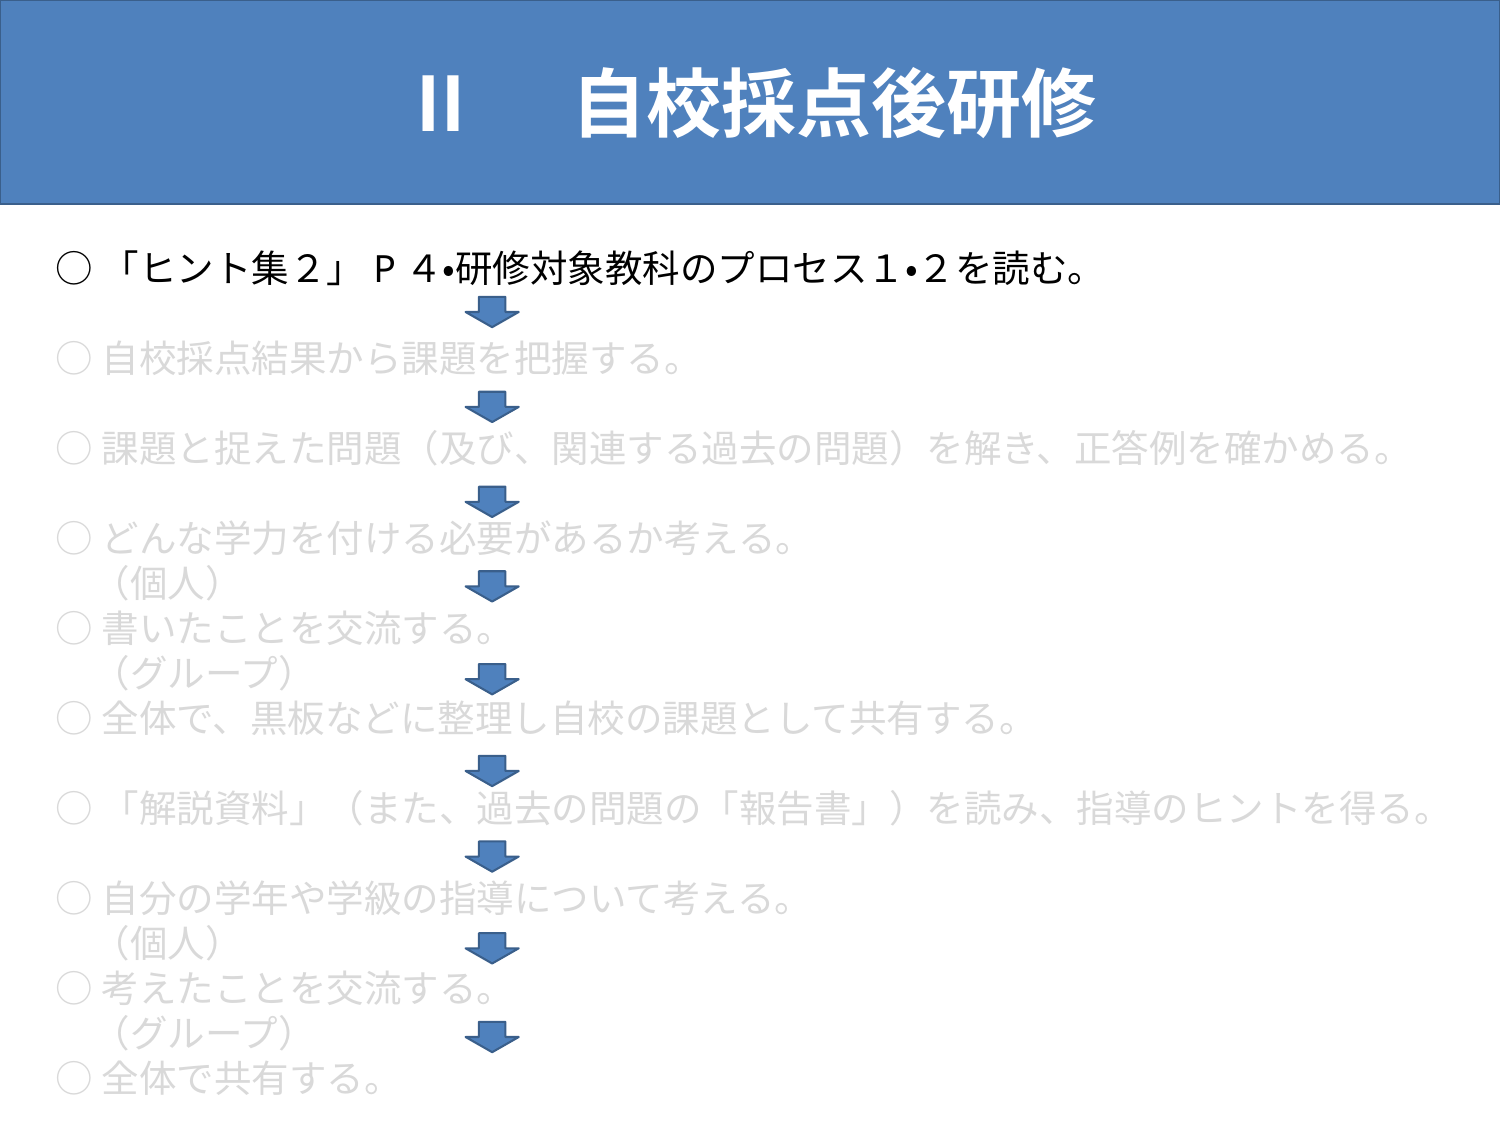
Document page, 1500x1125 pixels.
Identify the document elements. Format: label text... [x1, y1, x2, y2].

text_box ○「ヒント集２」P４・研修対象教科のプロセス１・２を読む。 ○自校採点結果から課題を把握する。 ○課題と捉えた問題（及び、関連する過去の問題）を解き、正答例を確かめる。 ○どんな学力を付ける必要があるか考える。 （個人） ○書いたことを交流する。 （グループ） ○全体で、黒板などに整理し自校の課題として共有する。 ○「解説資料」（また、過去の問題の「報告書」）を読み、指導のヒントを得る。 ○自分の学年や学級の指導について考える。 （個人） ○考えたことを交流する。 （グループ） ○全体で共有する。 [40, 237, 1460, 1108]
text_box [464, 570, 520, 603]
text_box [464, 932, 520, 965]
text_box Ⅱ 自校採点後研修 [0, 0, 1500, 205]
text_box [464, 754, 520, 788]
text_box [464, 485, 520, 518]
text_box [464, 1020, 520, 1054]
text_box [464, 840, 520, 873]
text_box [464, 663, 520, 696]
text_box [464, 390, 520, 423]
text_box [464, 295, 520, 329]
